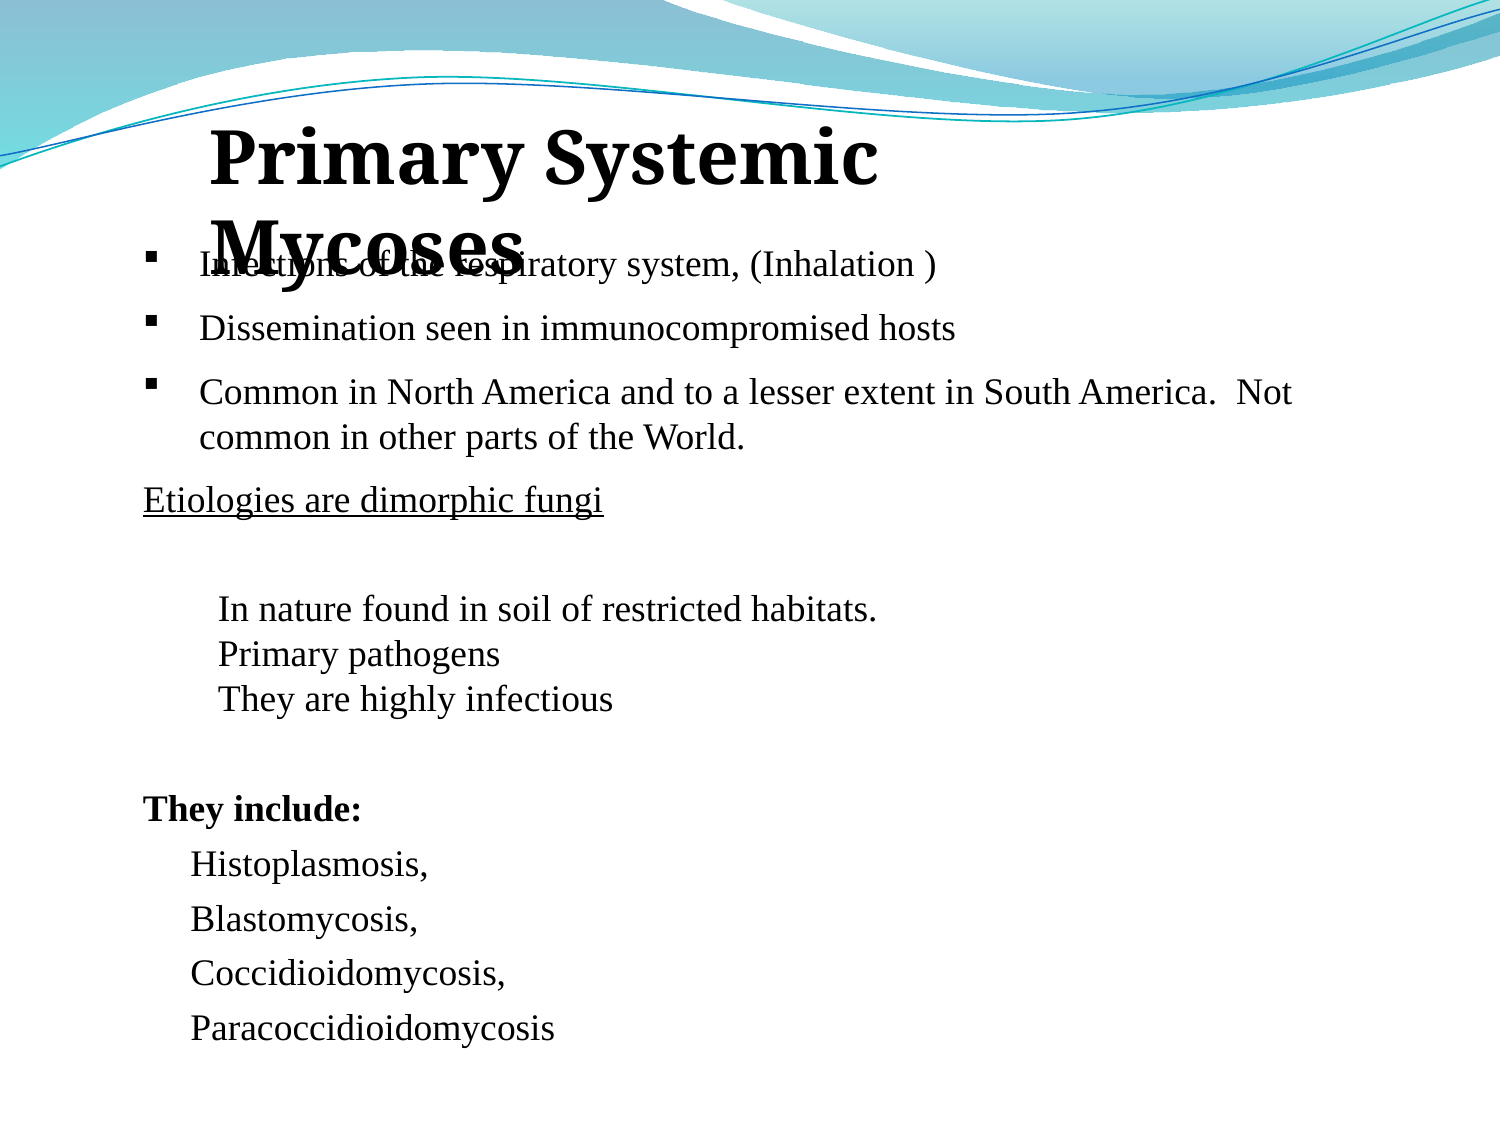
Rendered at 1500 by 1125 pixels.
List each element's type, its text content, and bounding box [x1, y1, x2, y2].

text_box Infections of the respiratory system, (Inhalation ) Dissemination seen in immunocompromised hosts Common in North America and to a lesser extent in South America. Not common in other parts of the World. Etiologies are dimorphic fungi In nature found in soil of restricted habitats. Primary pathogens They are highly infectious They include: Histoplasmosis, Blastomycosis, Coccidioidomycosis, Paracoccidioidomycosis [53, 231, 1448, 1055]
text_box Primary Systemic Mycoses [194, 101, 1175, 231]
